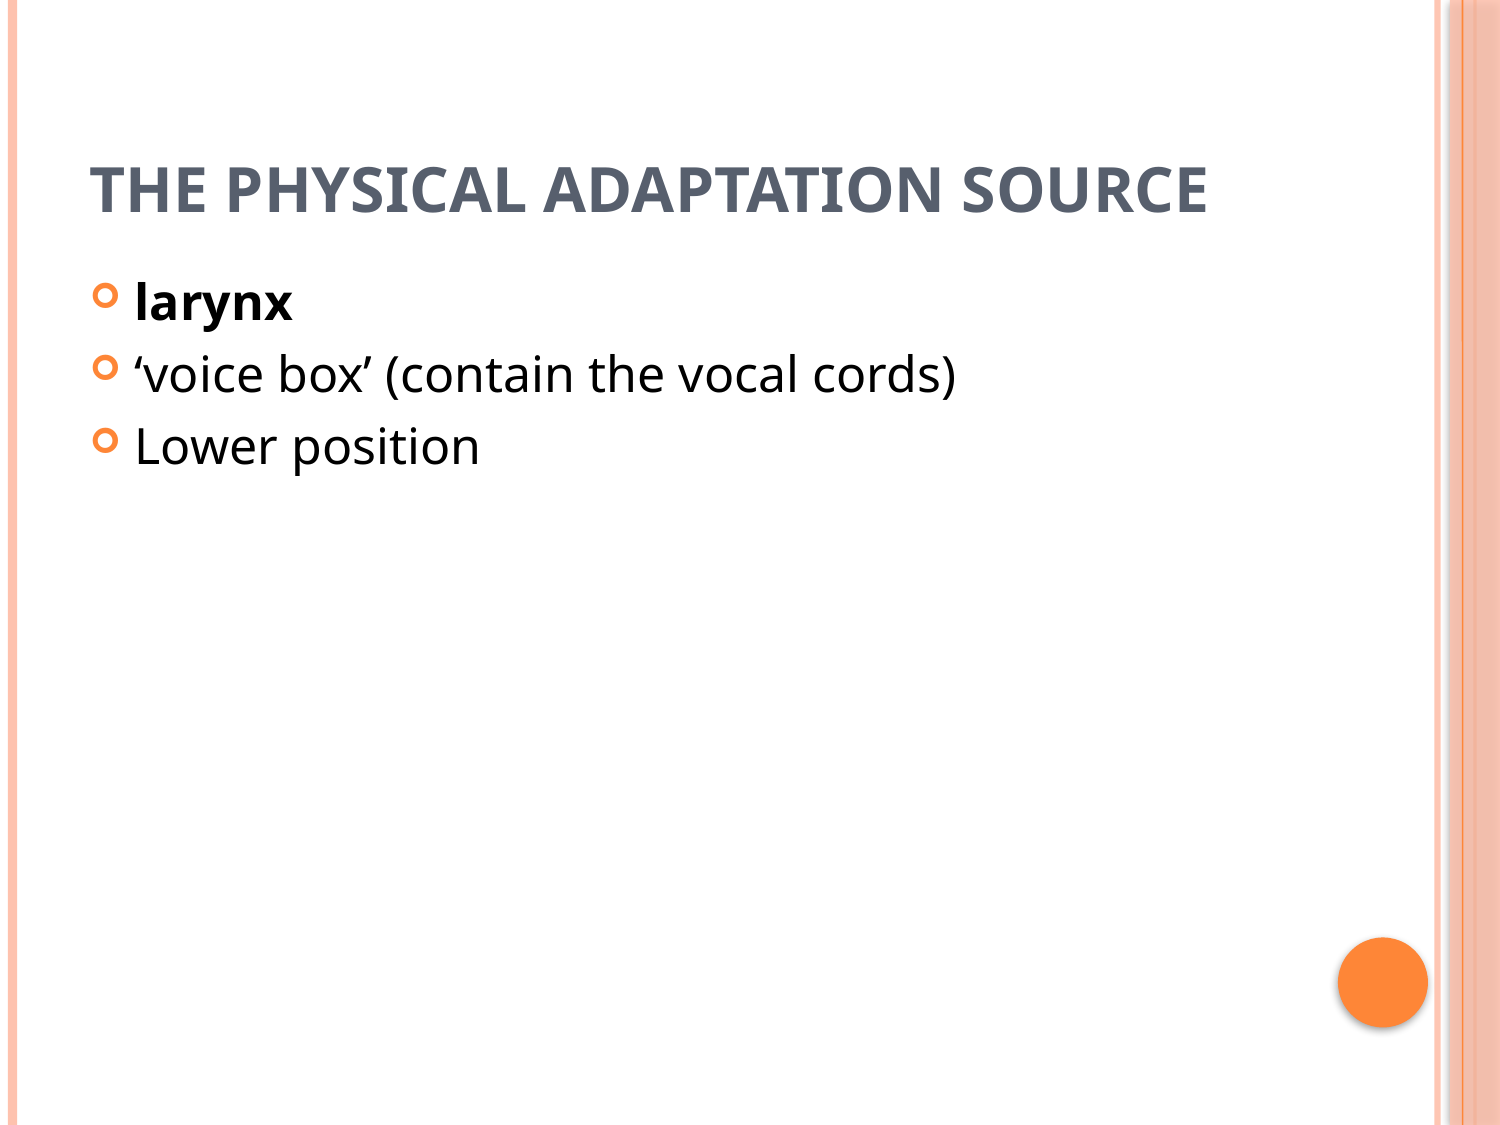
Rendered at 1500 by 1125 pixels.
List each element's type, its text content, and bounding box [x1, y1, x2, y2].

title The physical adaptation source [75, 45, 1300, 233]
list larynx ‘voice box’ (contain the vocal cords) Lower position [75, 262, 1300, 1062]
